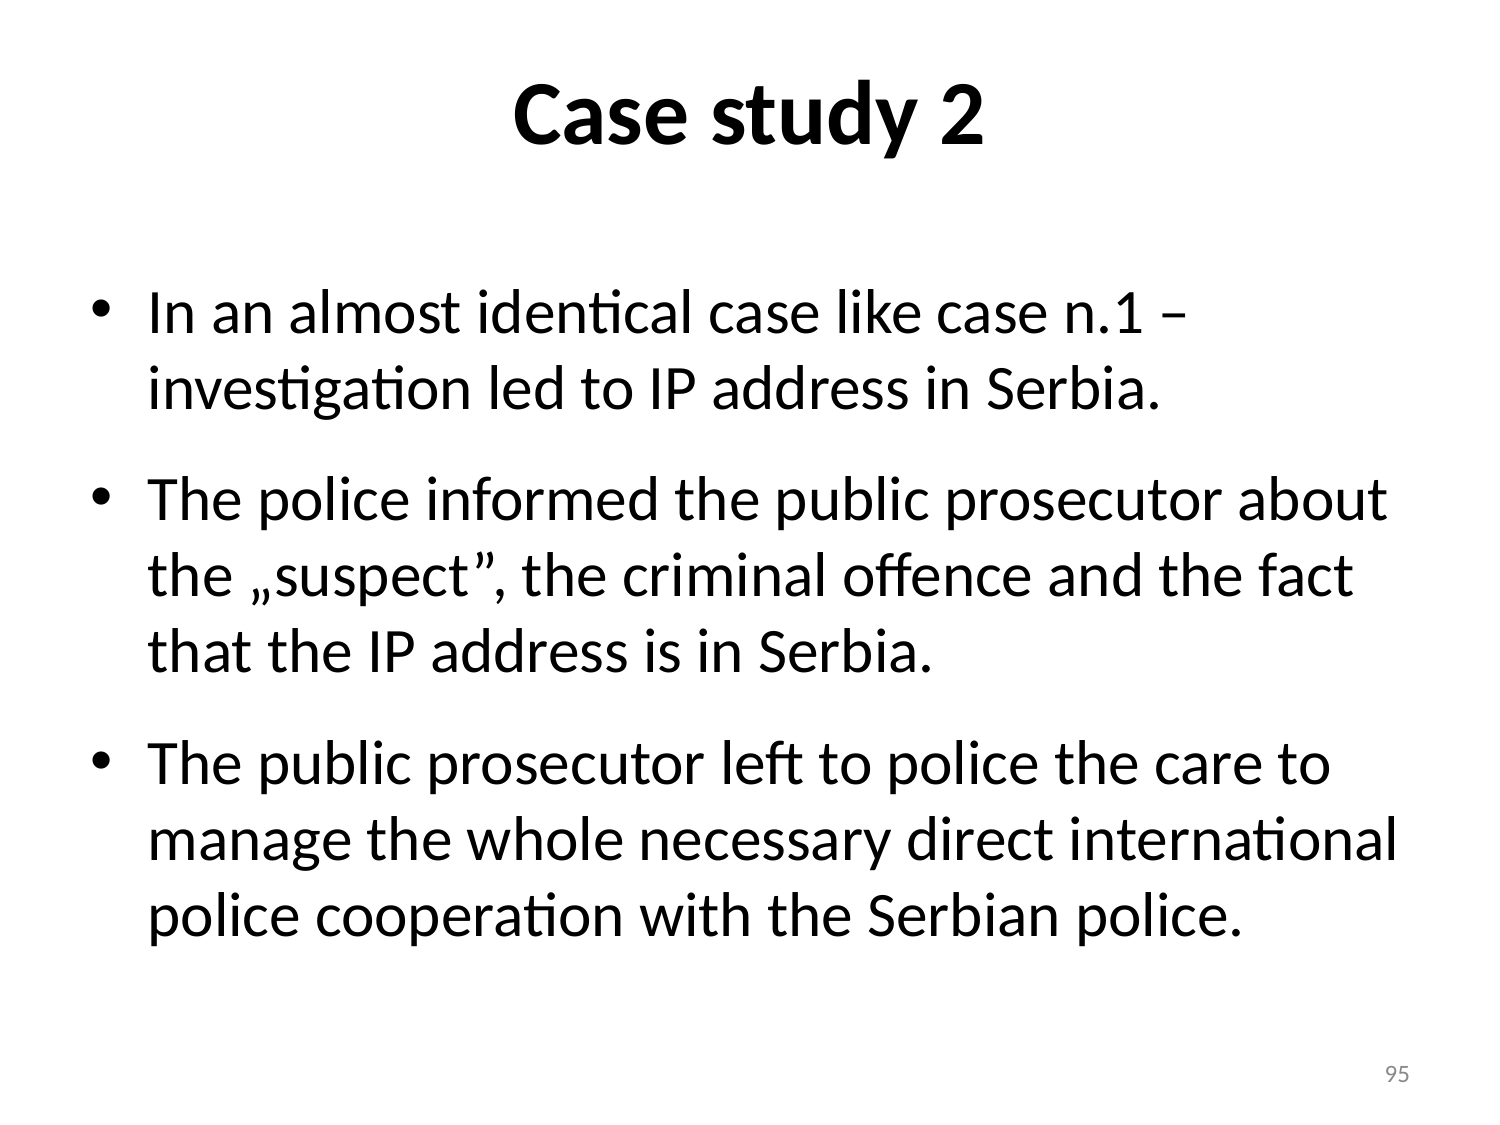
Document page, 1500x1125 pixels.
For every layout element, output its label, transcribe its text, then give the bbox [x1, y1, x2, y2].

title Case study 2 [75, 45, 1425, 187]
slide_number 95 [1074, 1042, 1425, 1103]
list In an almost identical case like case n.1 – investigation led to IP address in Serbia. The police informed the public prosecutor about the „suspect”, the criminal offence and the fact that the IP address is in Serbia. The public prosecutor left to police the care to manage the whole necessary direct international police cooperation with the Serbian police. [75, 262, 1425, 1005]
